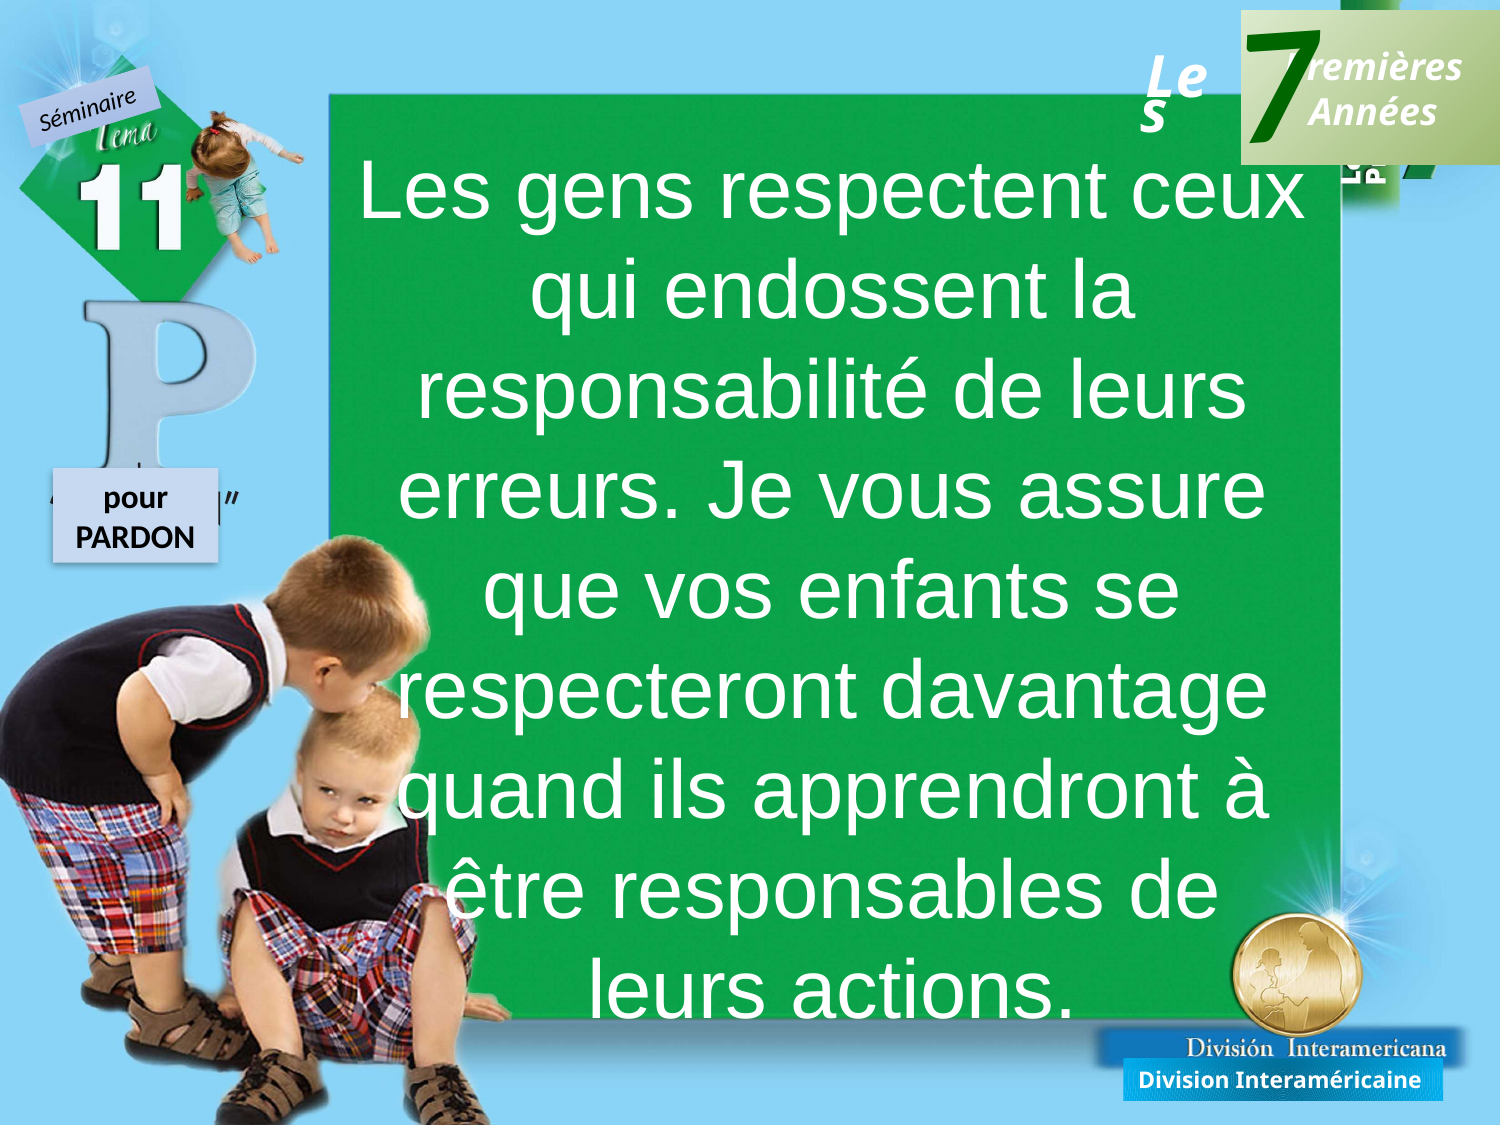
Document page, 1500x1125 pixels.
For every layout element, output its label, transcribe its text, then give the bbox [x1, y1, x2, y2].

picture [1329, 185, 1500, 1125]
text_box Séminaire [18, 65, 162, 149]
text_box Les gens respectent ceux qui endossent la responsabilité de leurs erreurs. Je vous assure que vos enfants se respecteront davantage quand ils apprendront à être responsables de leurs actions. [336, 128, 1329, 1125]
picture [0, 0, 1119, 1125]
text_box pour PARDON [53, 467, 219, 563]
text_box Division Interaméricaine [1123, 1058, 1444, 1101]
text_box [1119, 0, 1500, 185]
